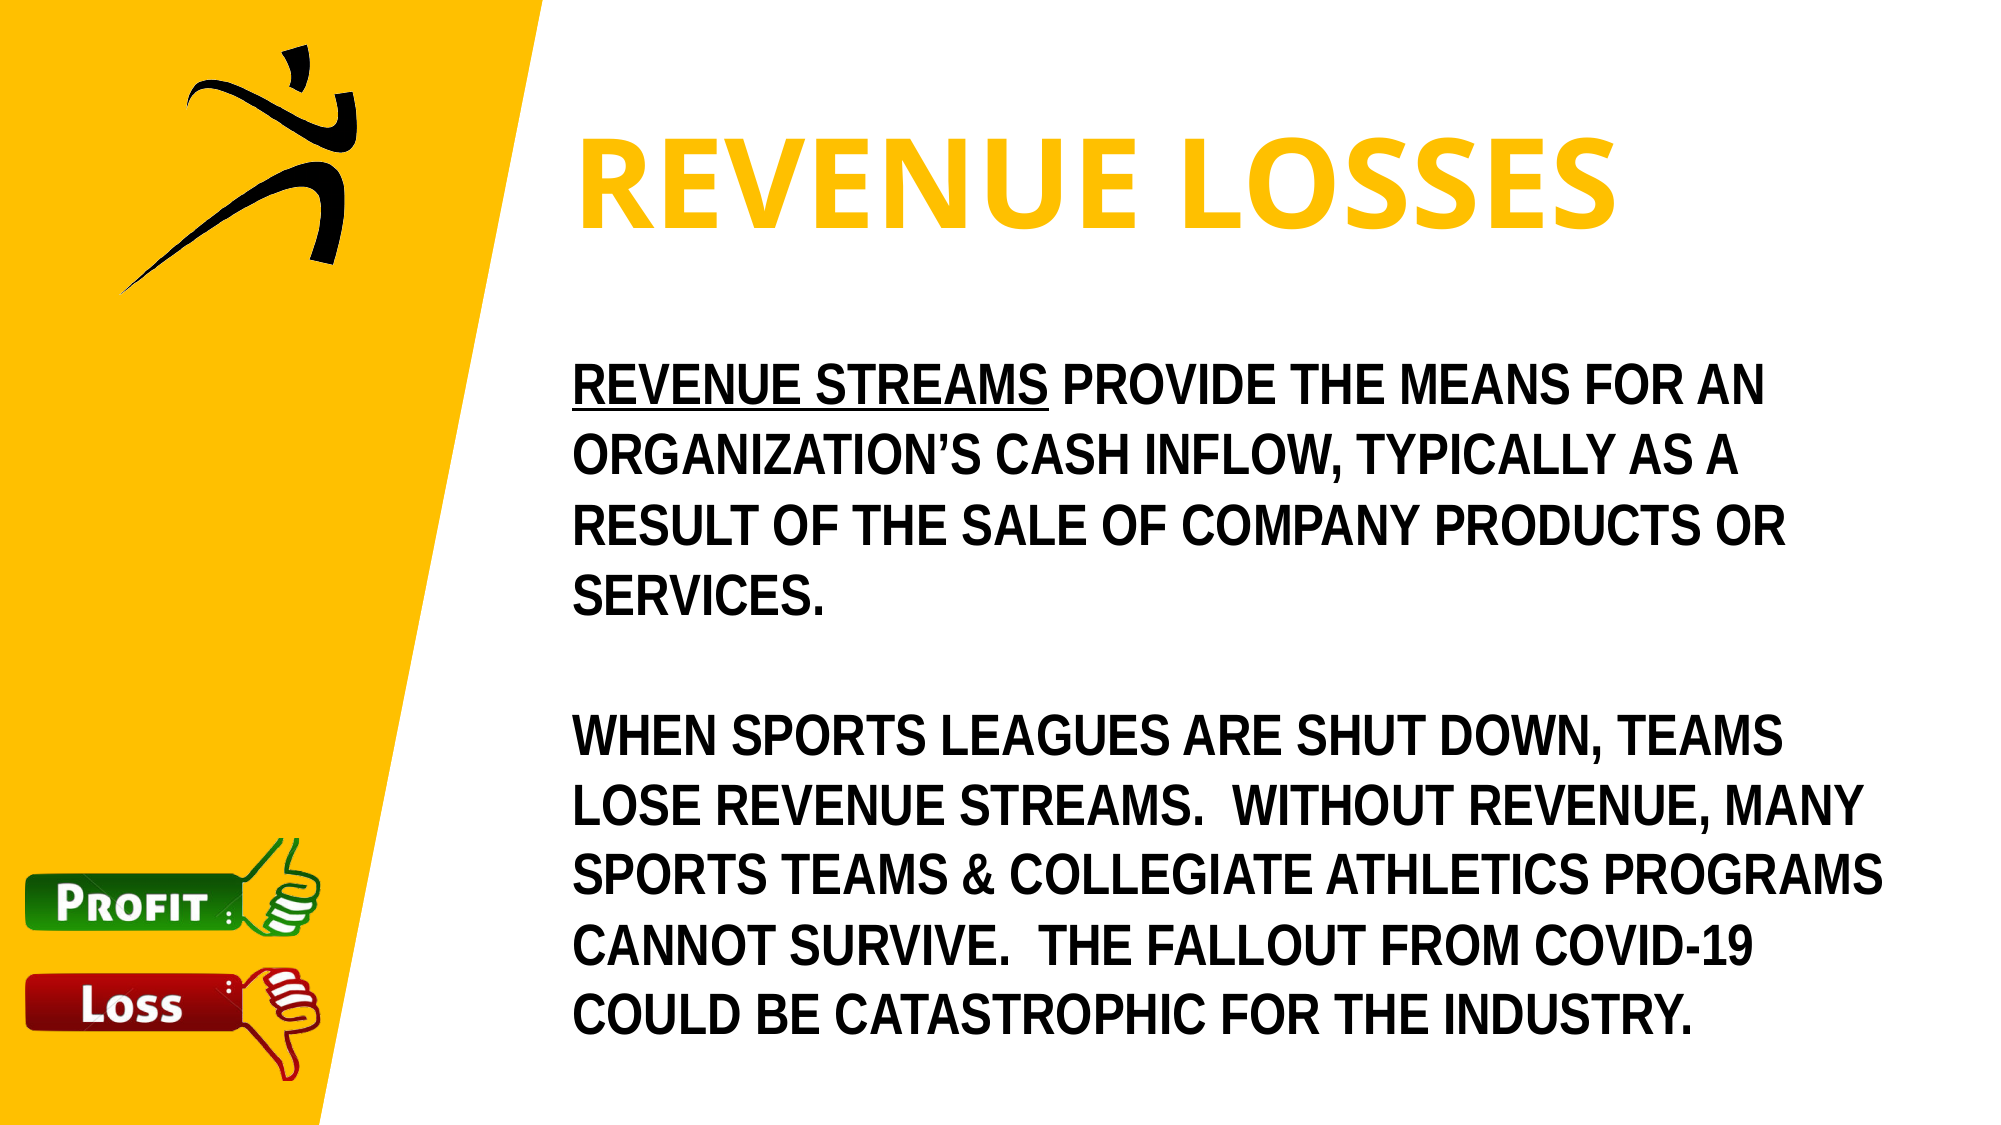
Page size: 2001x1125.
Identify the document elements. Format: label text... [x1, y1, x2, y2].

text_box [0, 0, 542, 1125]
text_box Revenue losses [557, 111, 1970, 229]
text_box Revenue streams provide the means for an organization’s cash inflow, typically as a result of the sale of company products or services. When sports leagues are shut down, teams lose revenue streams. Without revenue, many sports teams & collegiate athletics programs cannot survive. The fallout from covid-19 could be catastrophic for the industry. [557, 339, 1938, 457]
picture [119, 44, 357, 295]
text_box [319, 0, 1216, 1125]
picture [24, 837, 321, 1081]
